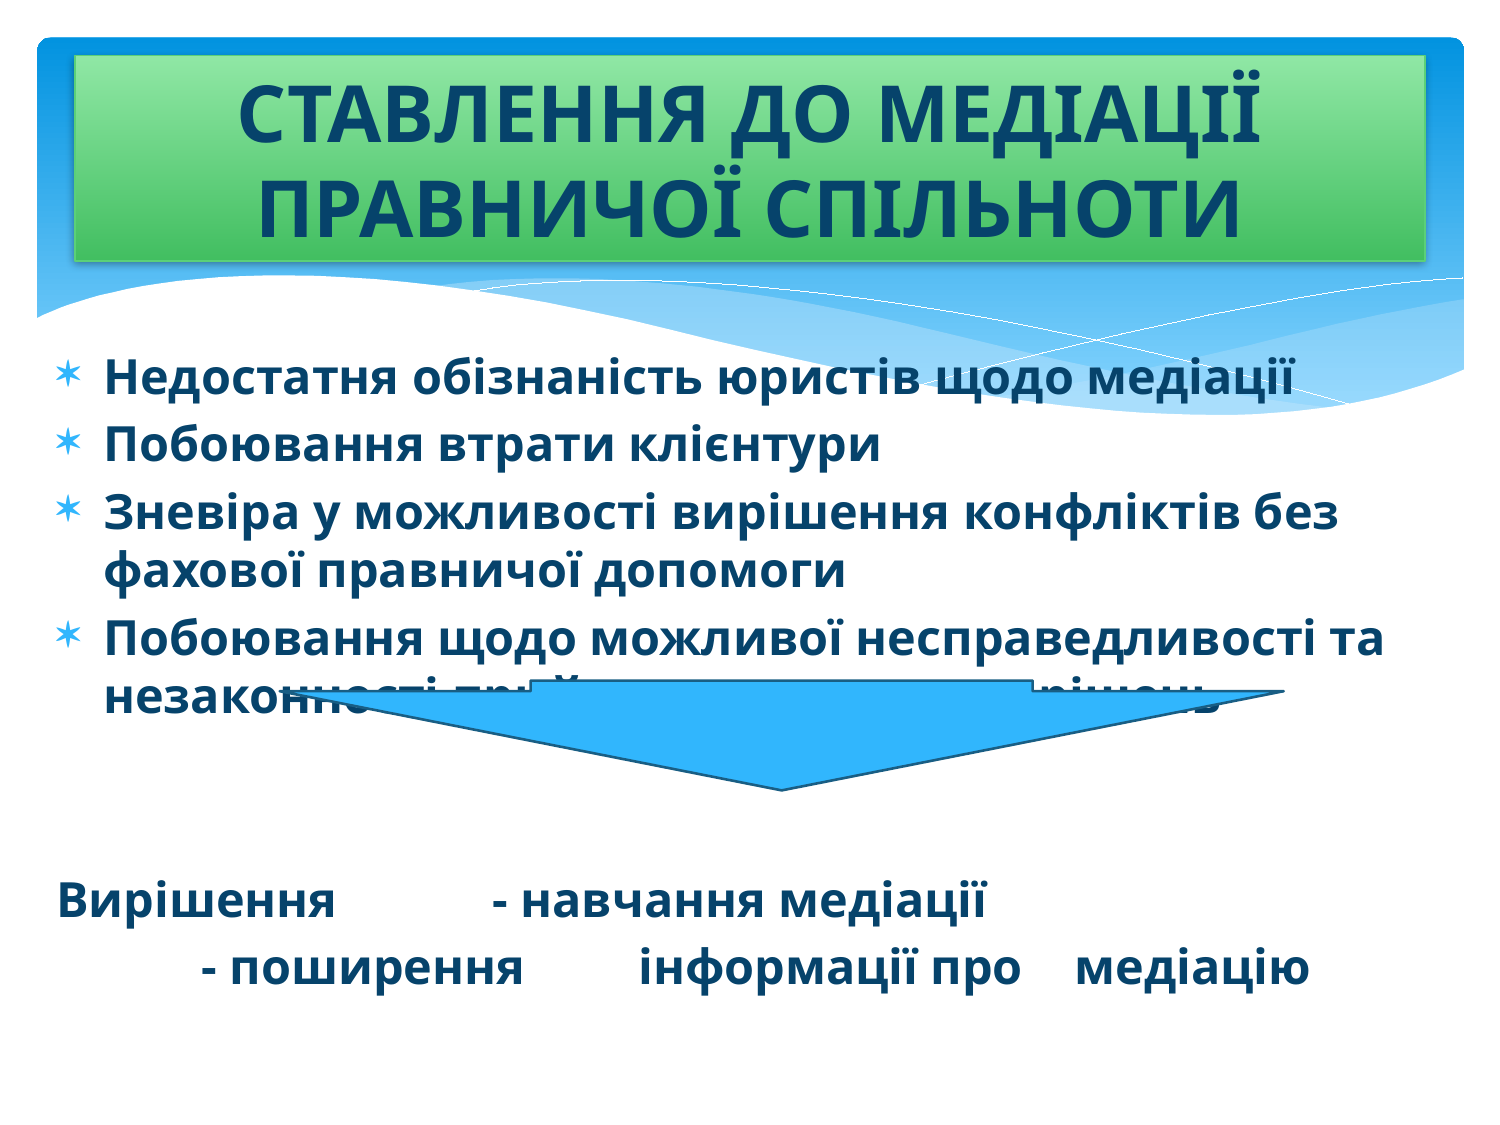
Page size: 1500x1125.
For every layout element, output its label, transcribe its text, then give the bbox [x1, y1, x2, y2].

list Недостатня обізнаність юристів щодо медіації Побоювання втрати клієнтури Зневіра у можливості вирішення конфліктів без фахової правничої допомоги Побоювання щодо можливої несправедливості та незаконності прийнятих сторонами рішень Вирішення - навчання медіації - поширення інформації про медіацію [41, 338, 1459, 1059]
title СТАВЛЕННЯ ДО МЕДІАЦІЇ ПРАВНИЧОЇ СПІЛЬНОТИ [74, 55, 1426, 262]
text_box [278, 679, 1286, 792]
